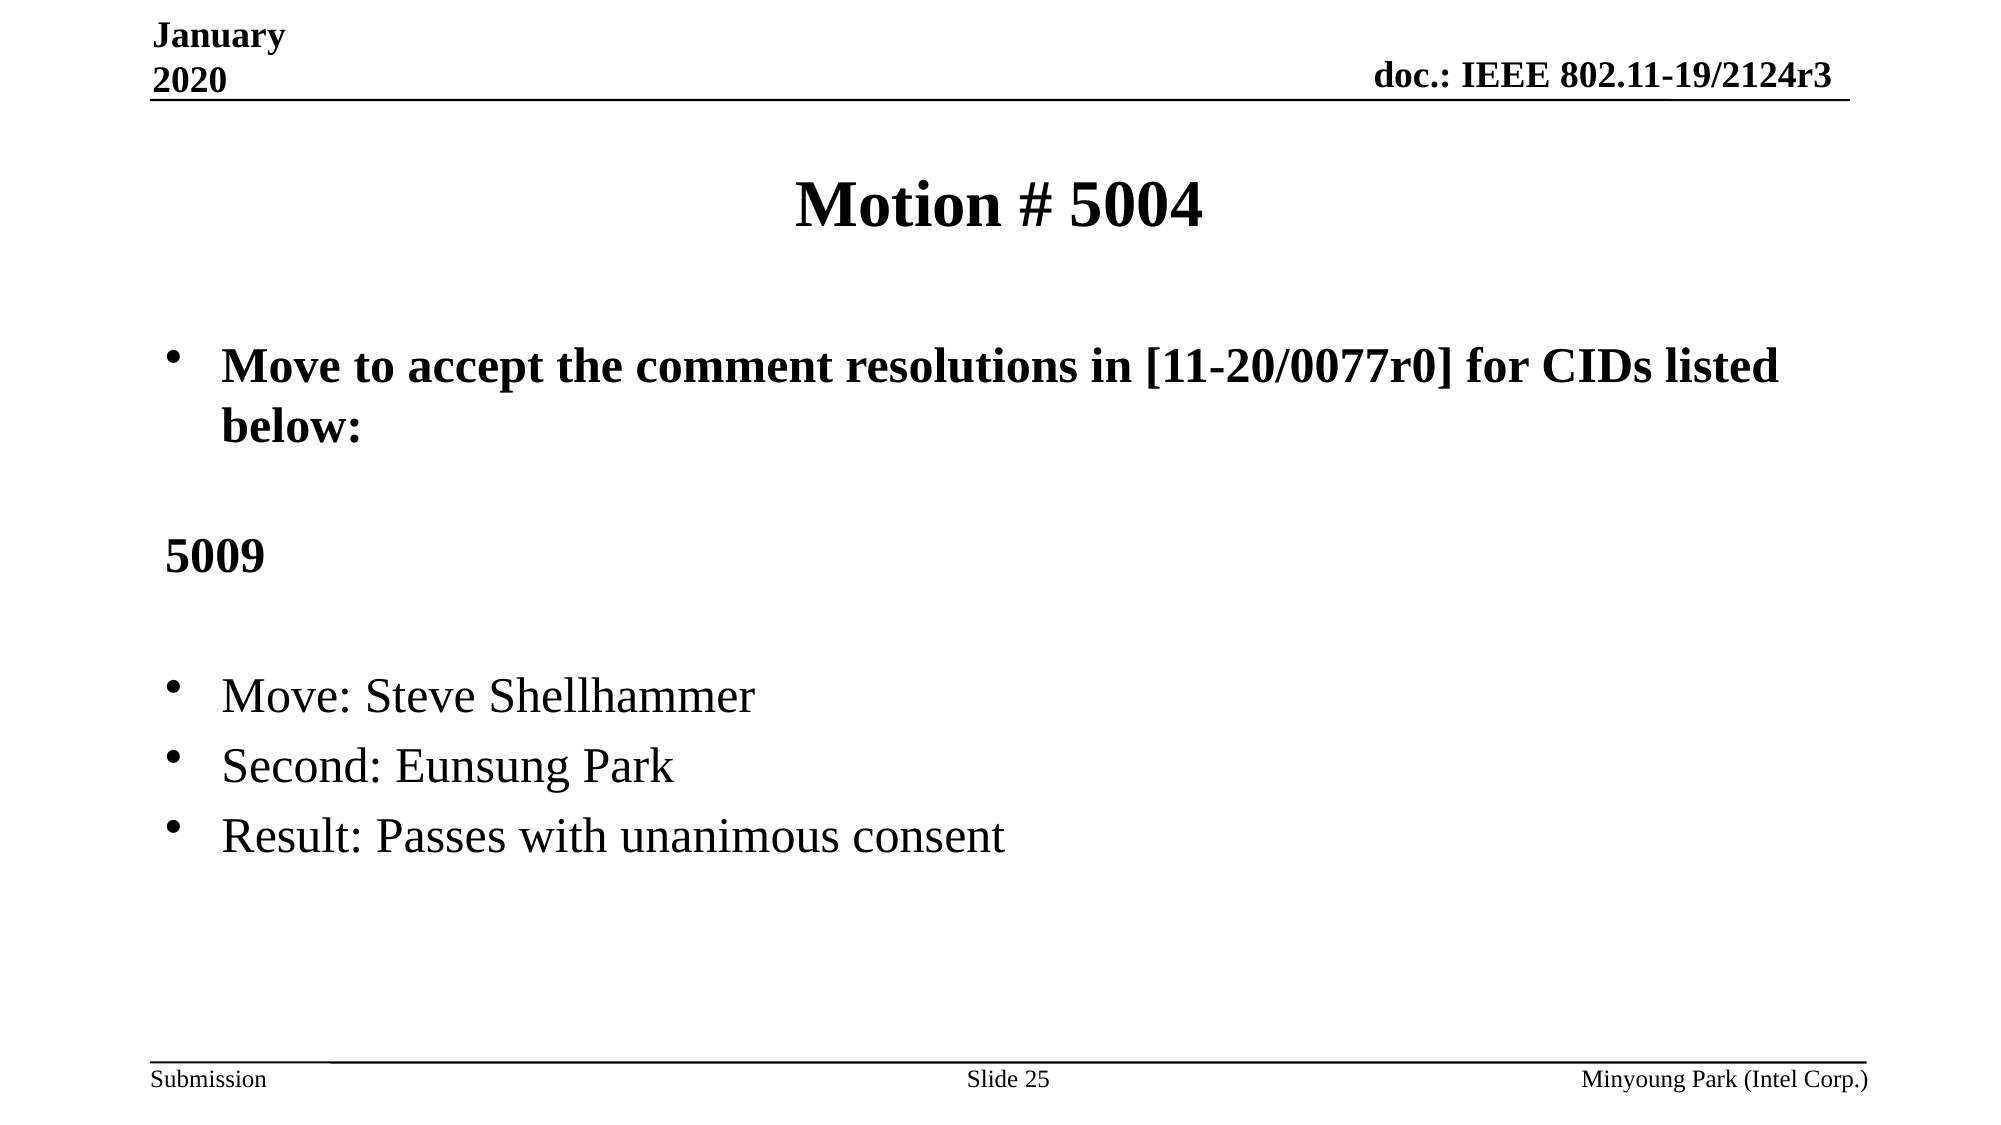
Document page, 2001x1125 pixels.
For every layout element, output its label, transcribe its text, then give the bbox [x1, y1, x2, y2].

title Motion # 5004 [150, 112, 1850, 288]
list Move to accept the comment resolutions in [11-20/0077r0] for CIDs listed below: 5009 Move: Steve Shellhammer Second: Eunsung Park Result: Passes with unanimous consent [150, 324, 1850, 1000]
footer Minyoung Park (Intel Corp.) [1266, 1061, 1869, 1093]
slide_number Slide 25 [964, 1061, 1053, 1093]
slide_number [152, 54, 347, 101]
